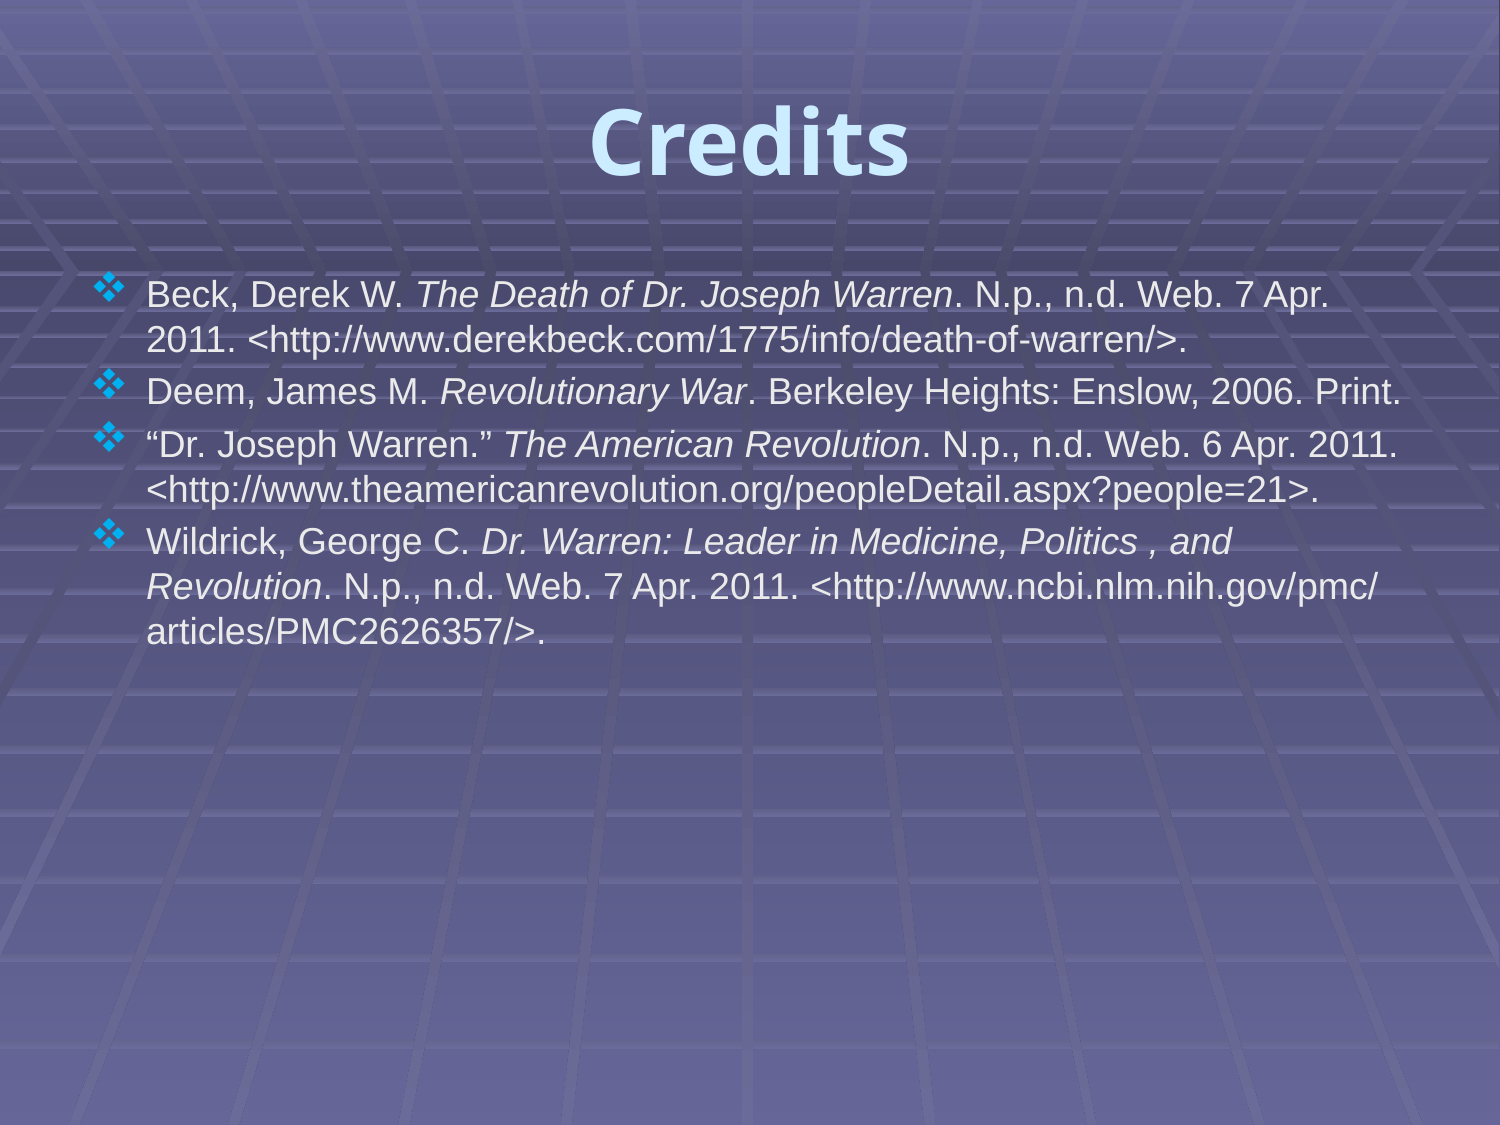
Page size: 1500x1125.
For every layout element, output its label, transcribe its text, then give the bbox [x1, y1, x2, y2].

list Beck, Derek W. The Death of Dr. Joseph Warren. N.p., n.d. Web. 7 Apr. 2011. <http://www.derekbeck.com/‌1775/‌info/‌death-of-warren/>. Deem, James M. Revolutionary War. Berkeley Heights: Enslow, 2006. Print. “Dr. Joseph Warren.” The American Revolution. N.p., n.d. Web. 6 Apr. 2011. <http://www.theamericanrevolution.org/‌peopleDetail.aspx?people=21>. Wildrick, George C. Dr. Warren: Leader in Medicine, Politics , and Revolution. N.p., n.d. Web. 7 Apr. 2011. <http://www.ncbi.nlm.nih.gov/‌pmc/‌articles/‌PMC2626357/>. [74, 261, 1425, 1001]
title Credits [74, 44, 1425, 233]
